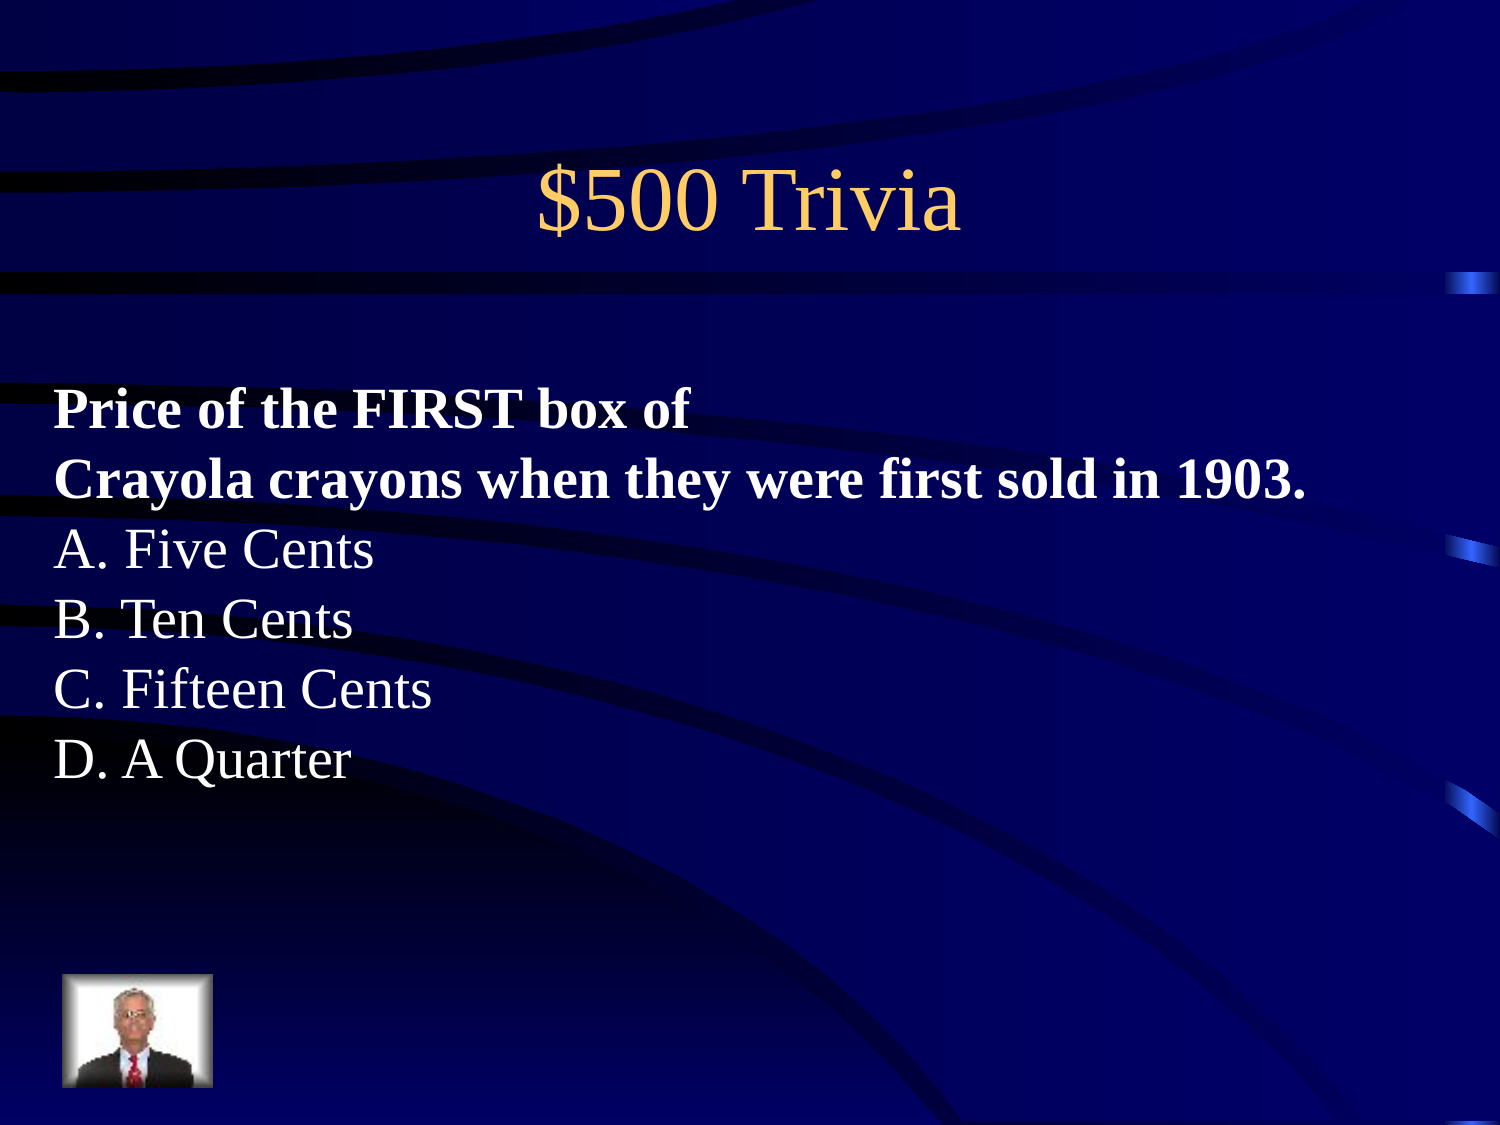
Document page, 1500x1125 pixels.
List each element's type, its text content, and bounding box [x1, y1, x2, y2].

text_box Price of the FIRST box of Crayola crayons when they were first sold in 1903. A. Five Cents B. Ten Cents C. Fifteen Cents D. A Quarter [38, 362, 1323, 798]
picture [62, 974, 213, 1088]
title $500 Trivia [112, 99, 1388, 288]
